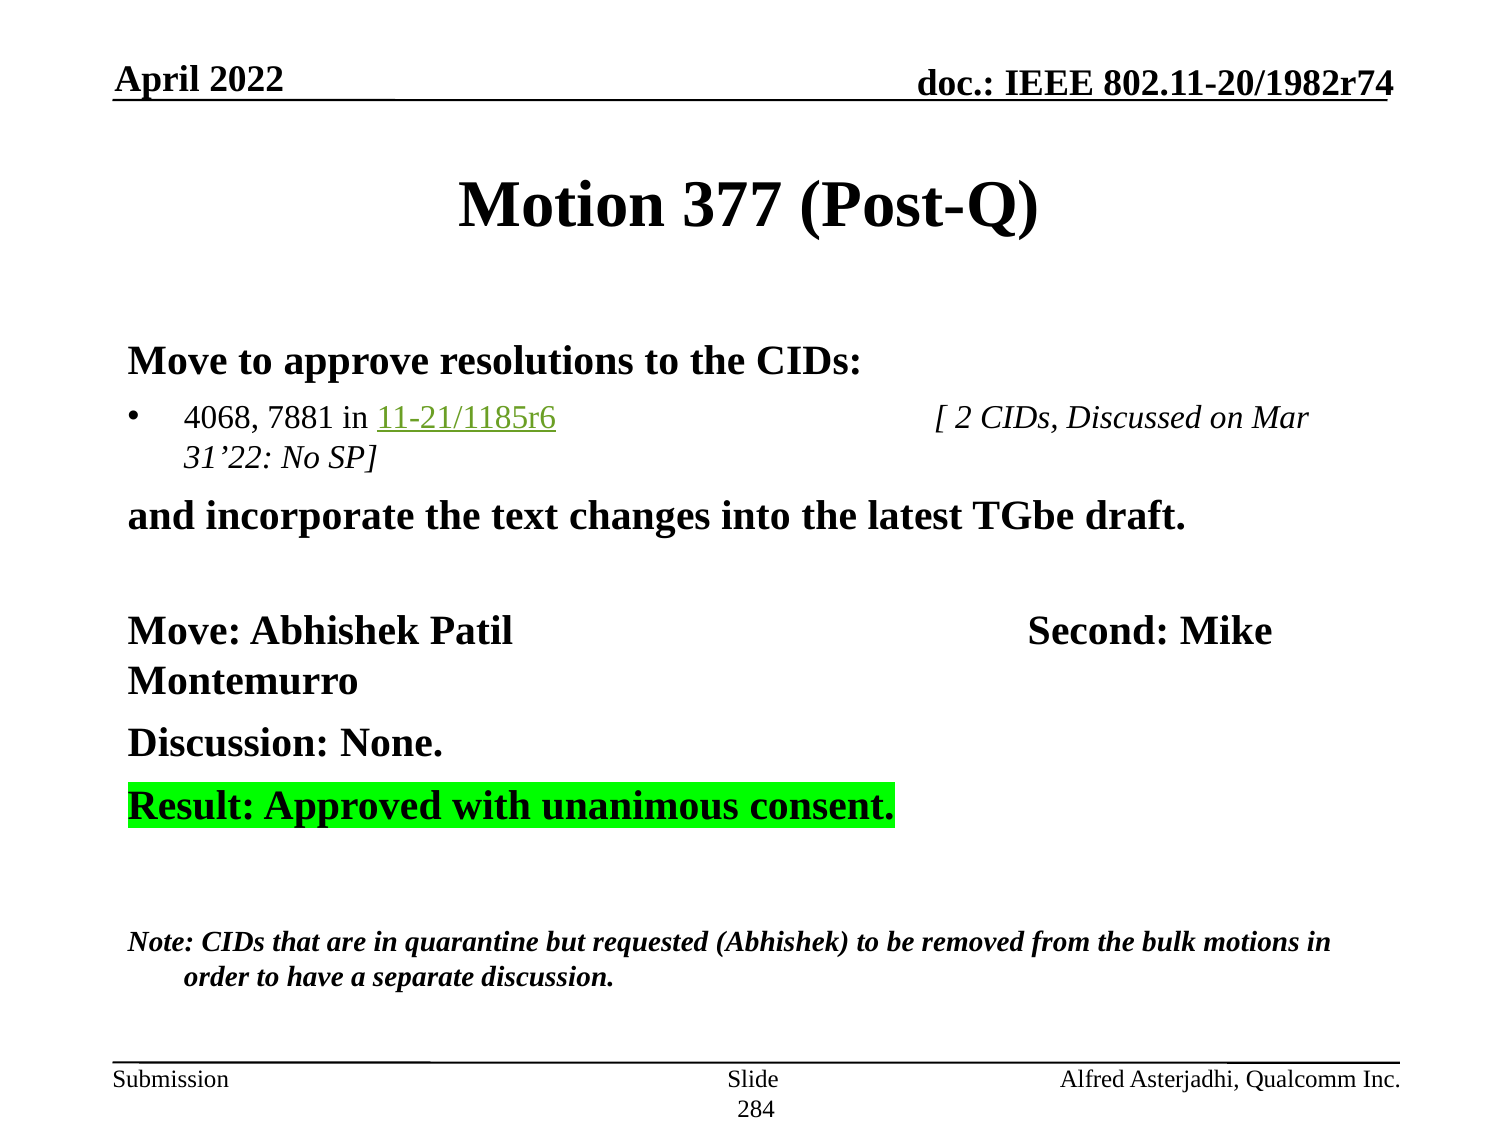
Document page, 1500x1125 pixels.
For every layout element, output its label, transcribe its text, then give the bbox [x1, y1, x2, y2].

title Motion 377 (Post-Q) [112, 112, 1388, 288]
slide_number Slide 284 [712, 1061, 800, 1123]
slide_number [114, 54, 423, 100]
footer Alfred Asterjadhi, Qualcomm Inc. [878, 1061, 1402, 1093]
list Move to approve resolutions to the CIDs: 4068, 7881 in 11-21/1185r6 [ 2 CIDs, Discussed on Mar 31’22: No SP] and incorporate the text changes into the latest TGbe draft. Move: Abhishek Patil Second: Mike Montemurro Discussion: None. Result: Approved with unanimous consent. Note: CIDs that are in quarantine but requested (Abhishek) to be removed from the bulk motions in order to have a separate discussion. [112, 324, 1388, 1000]
